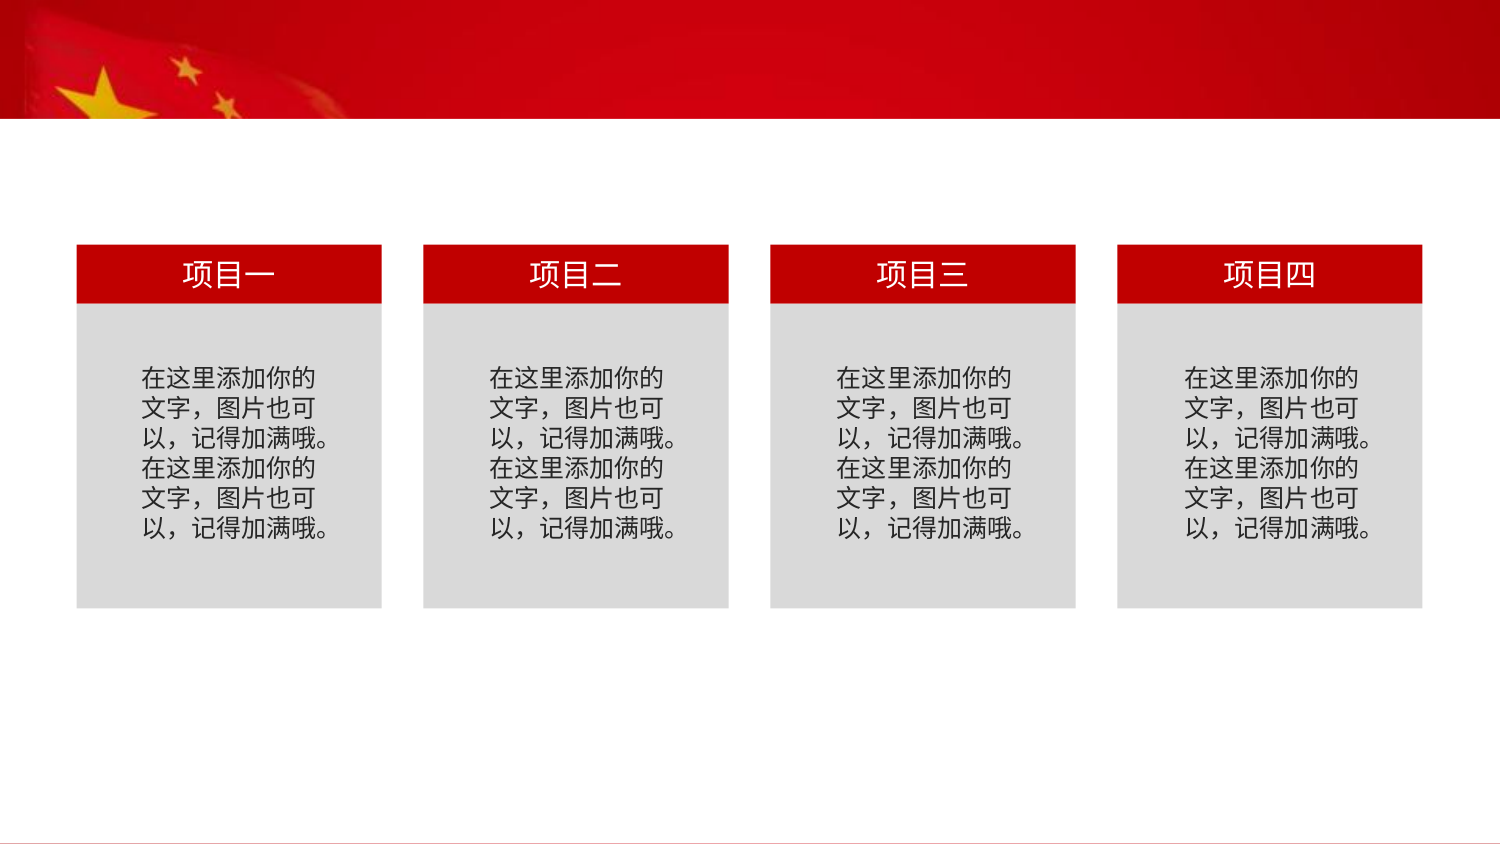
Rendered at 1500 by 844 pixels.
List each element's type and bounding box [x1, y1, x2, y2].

text_box [1117, 244, 1423, 609]
text_box [76, 244, 382, 609]
picture [0, 0, 1500, 118]
text_box [423, 244, 729, 609]
text_box [139, 20, 544, 89]
text_box [770, 244, 1076, 609]
